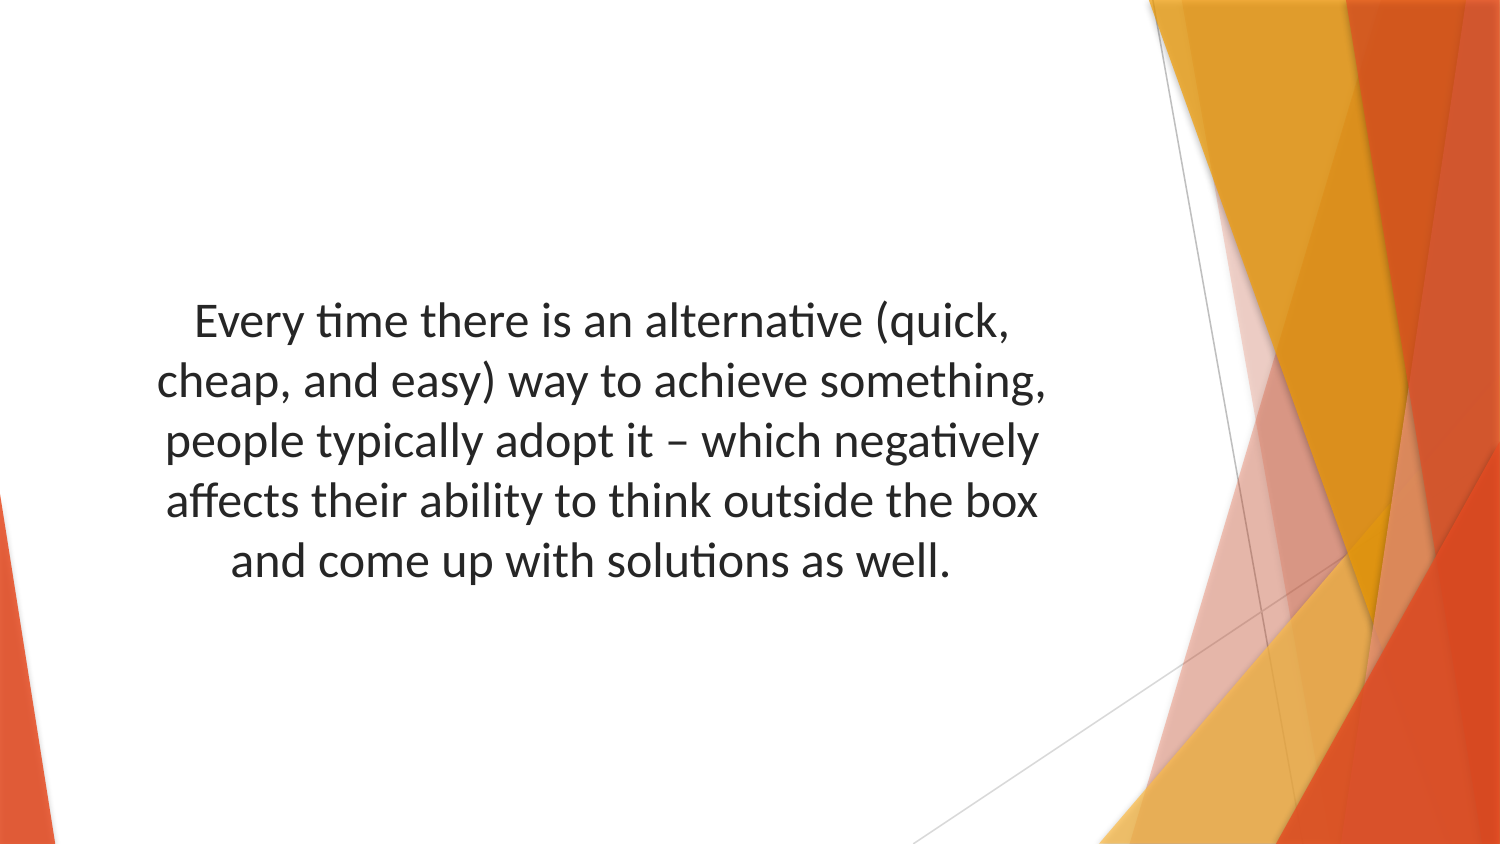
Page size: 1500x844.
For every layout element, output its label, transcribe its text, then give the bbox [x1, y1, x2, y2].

list Every time there is an alternative (quick, cheap, and easy) way to achieve something, people typically adopt it – which negatively affects their ability to think outside the box and come up with solutions as well. [135, 280, 1069, 694]
